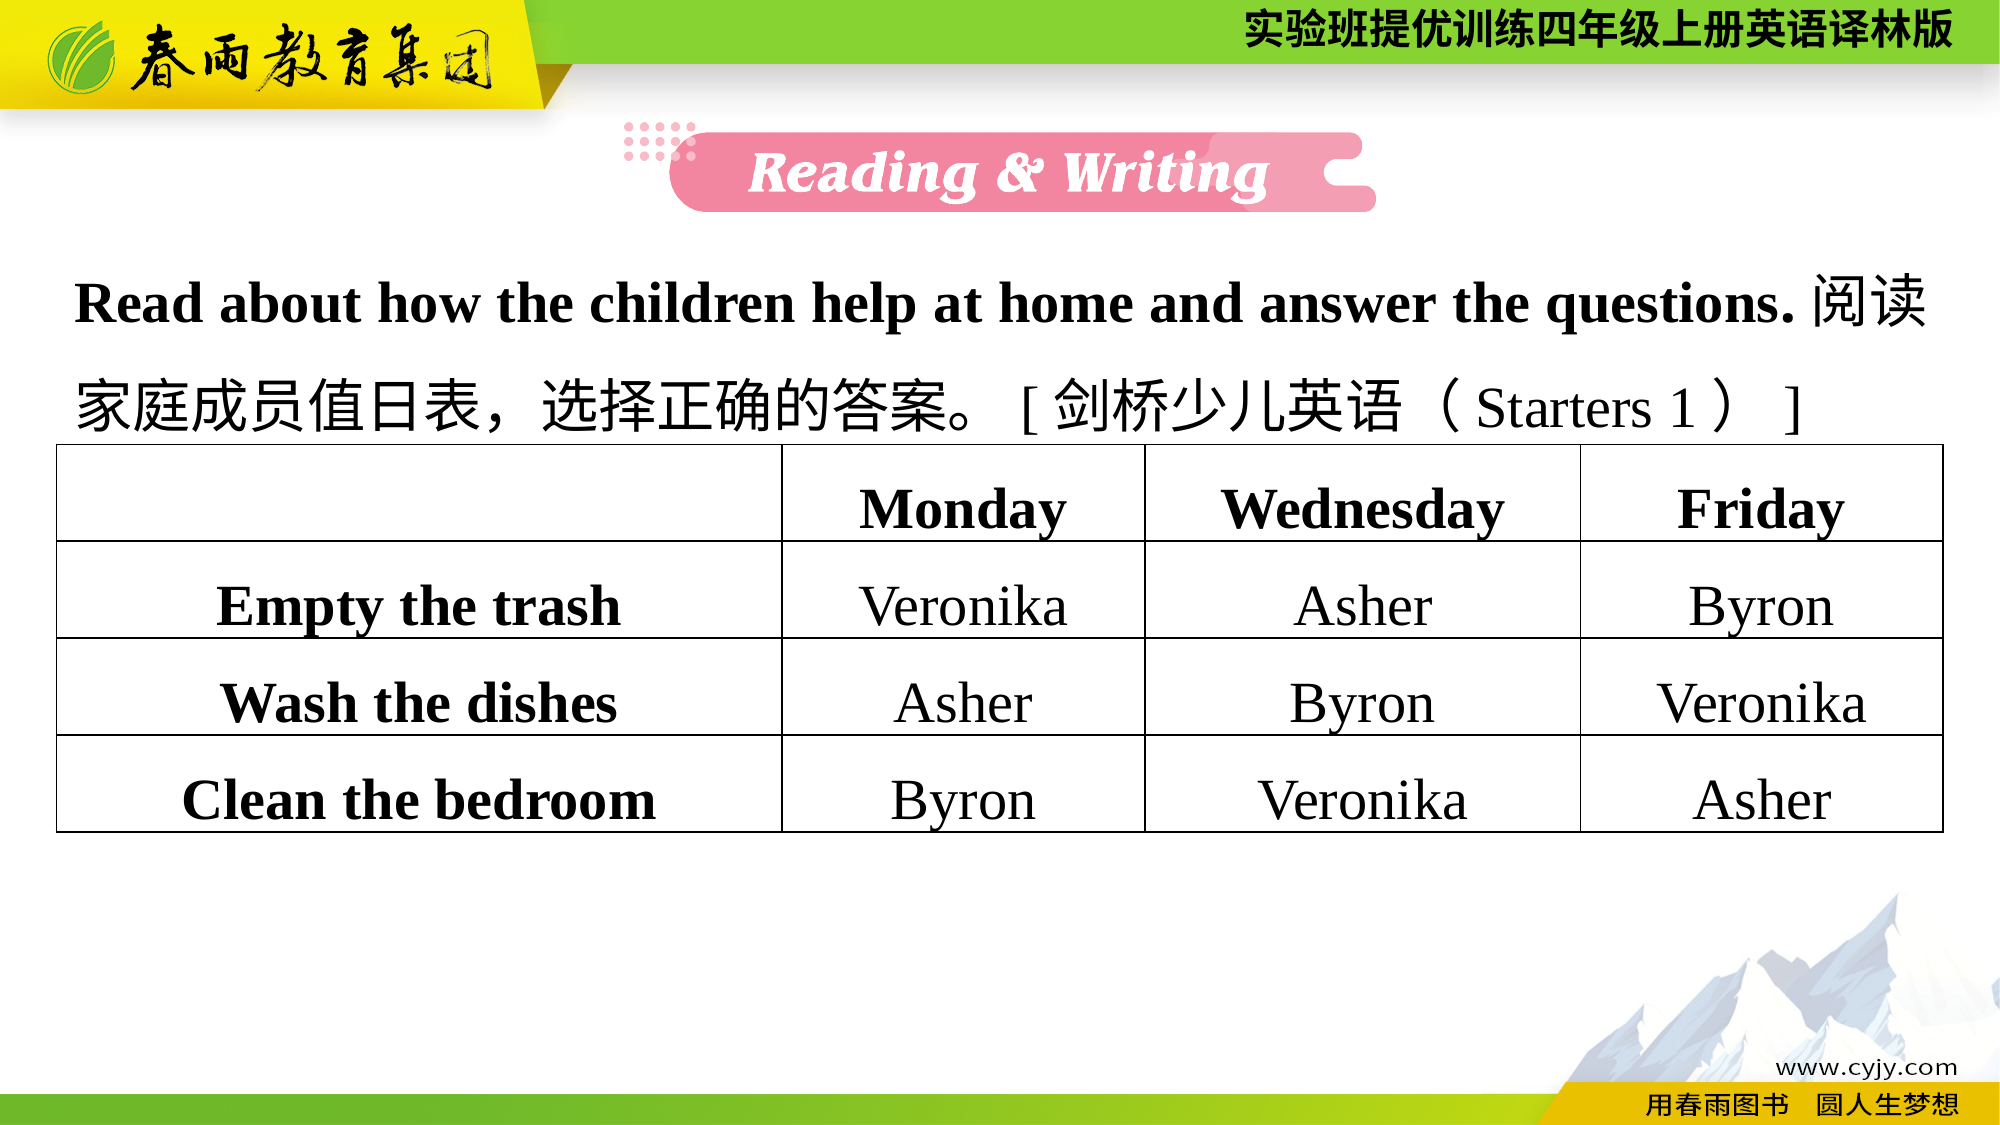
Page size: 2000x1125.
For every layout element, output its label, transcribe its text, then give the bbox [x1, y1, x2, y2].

table_header [57, 445, 781, 540]
table_header Monday [783, 445, 1144, 540]
table_cell Byron [783, 736, 1144, 831]
table_cell Byron [1146, 639, 1580, 734]
table_cell Veronika [1146, 736, 1580, 831]
table_cell Veronika [783, 542, 1144, 637]
table_cell Asher [1146, 542, 1580, 637]
table_cell Clean the bedroom [57, 736, 781, 831]
table_cell Veronika [1581, 639, 1942, 734]
table_cell Byron [1581, 542, 1942, 637]
table_cell Wash the dishes [57, 639, 781, 734]
picture [0, 0, 2000, 1125]
list Read about how the children help at home and answer the questions.阅读家庭成员值日表，选择正确的答案。[剑桥少儿英语（Starters 1）] [59, 221, 1944, 436]
table_cell Asher [1581, 736, 1942, 831]
table_cell Empty the trash [57, 542, 781, 637]
table_header Friday [1581, 445, 1942, 540]
table_cell Asher [783, 639, 1144, 734]
table_header Wednesday [1146, 445, 1580, 540]
